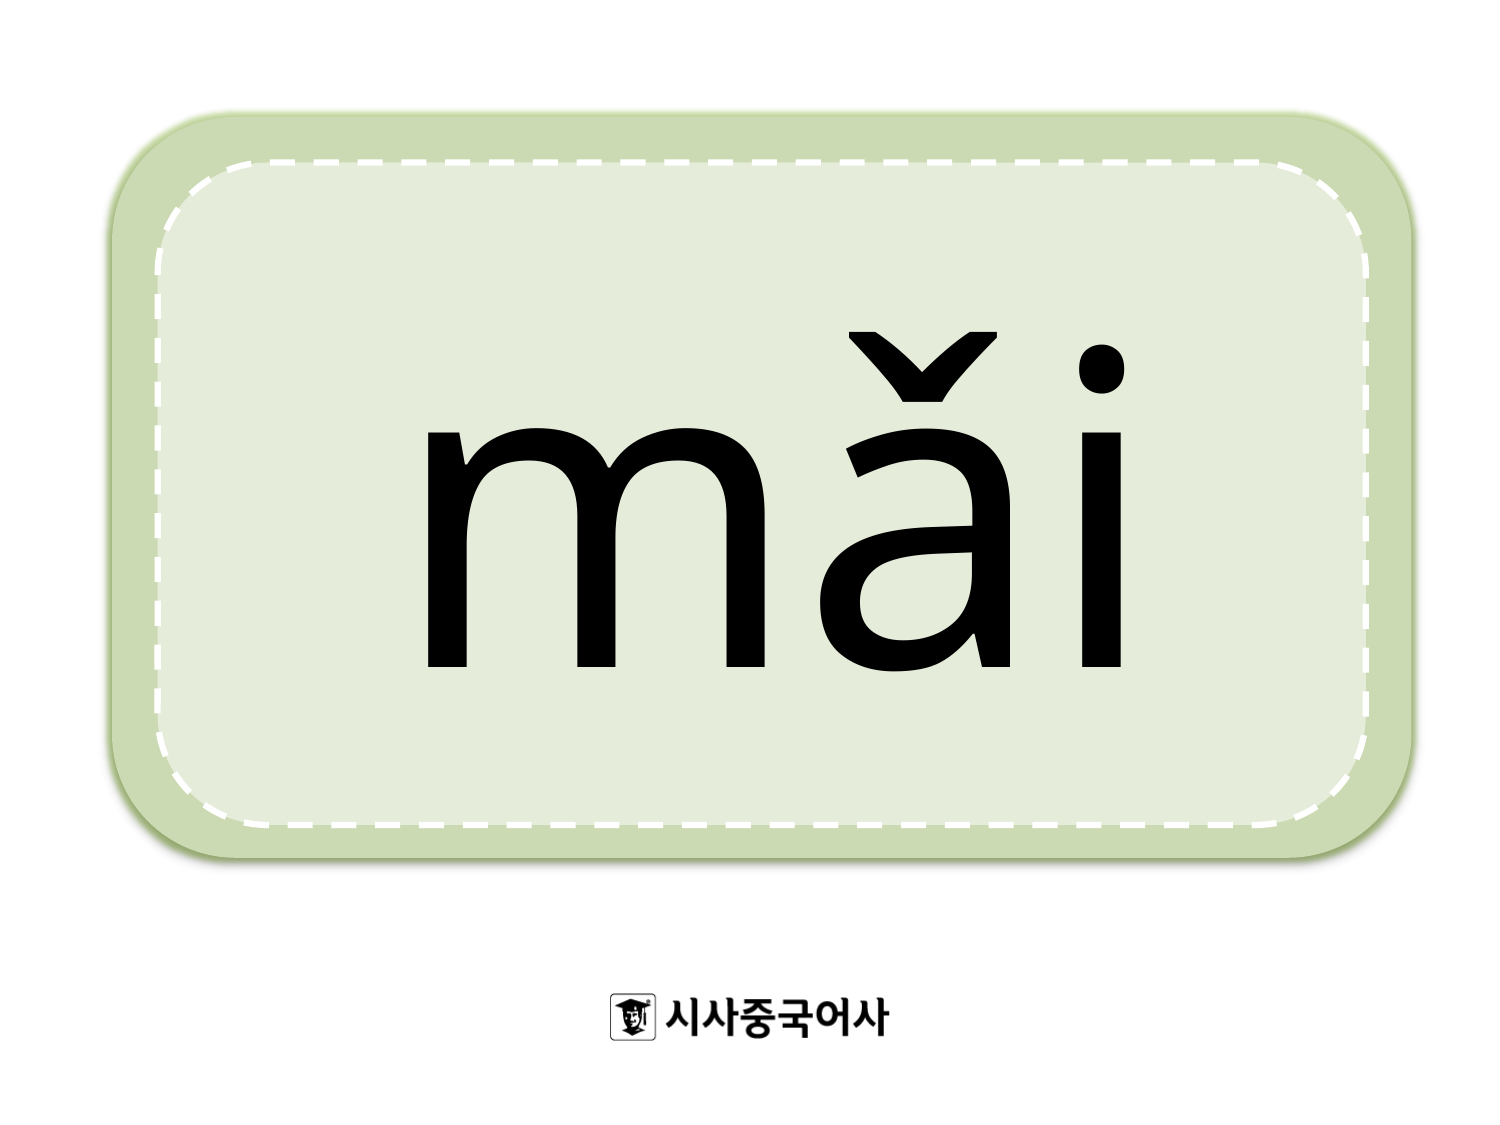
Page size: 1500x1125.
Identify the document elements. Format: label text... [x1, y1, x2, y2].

picture [602, 987, 898, 1047]
text_box mǎi [171, 160, 1380, 824]
